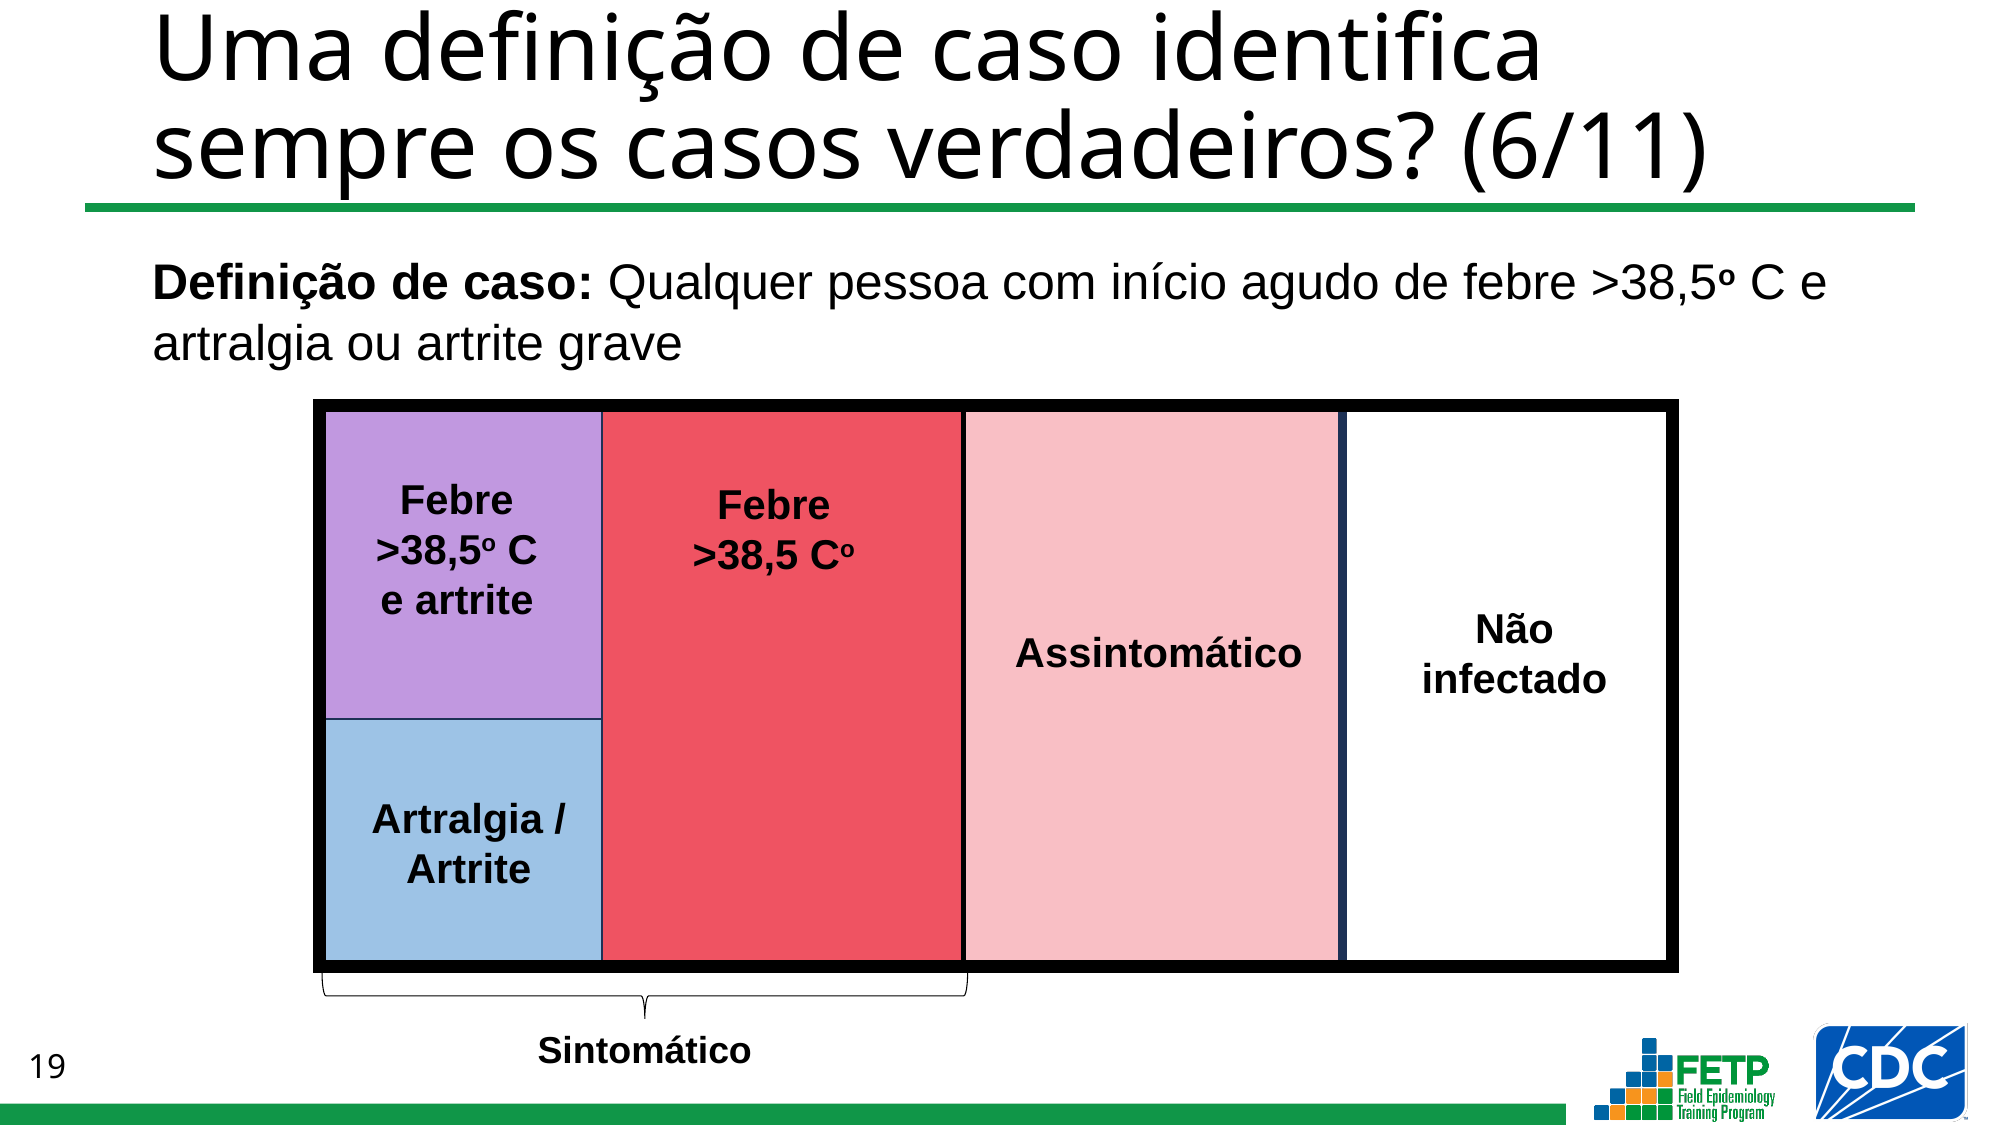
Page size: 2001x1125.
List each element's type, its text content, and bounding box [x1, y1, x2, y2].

text_box [321, 972, 969, 1018]
text_box Artralgia / Artrite [327, 784, 611, 900]
text_box Sintomático [404, 1018, 886, 1079]
text_box Assintomático [999, 618, 1322, 684]
title Uma definição de caso identifica sempre os casos verdadeiros? (6/11) [137, 0, 1863, 207]
picture [1594, 1038, 1775, 1122]
text_box Não infectado [1405, 594, 1624, 710]
text_box [319, 404, 1673, 968]
list Definição de caso: Qualquer pessoa com início agudo de febre >38,5o C e artralgia ou artrite grave [137, 242, 1863, 1004]
picture [1813, 1023, 1968, 1122]
